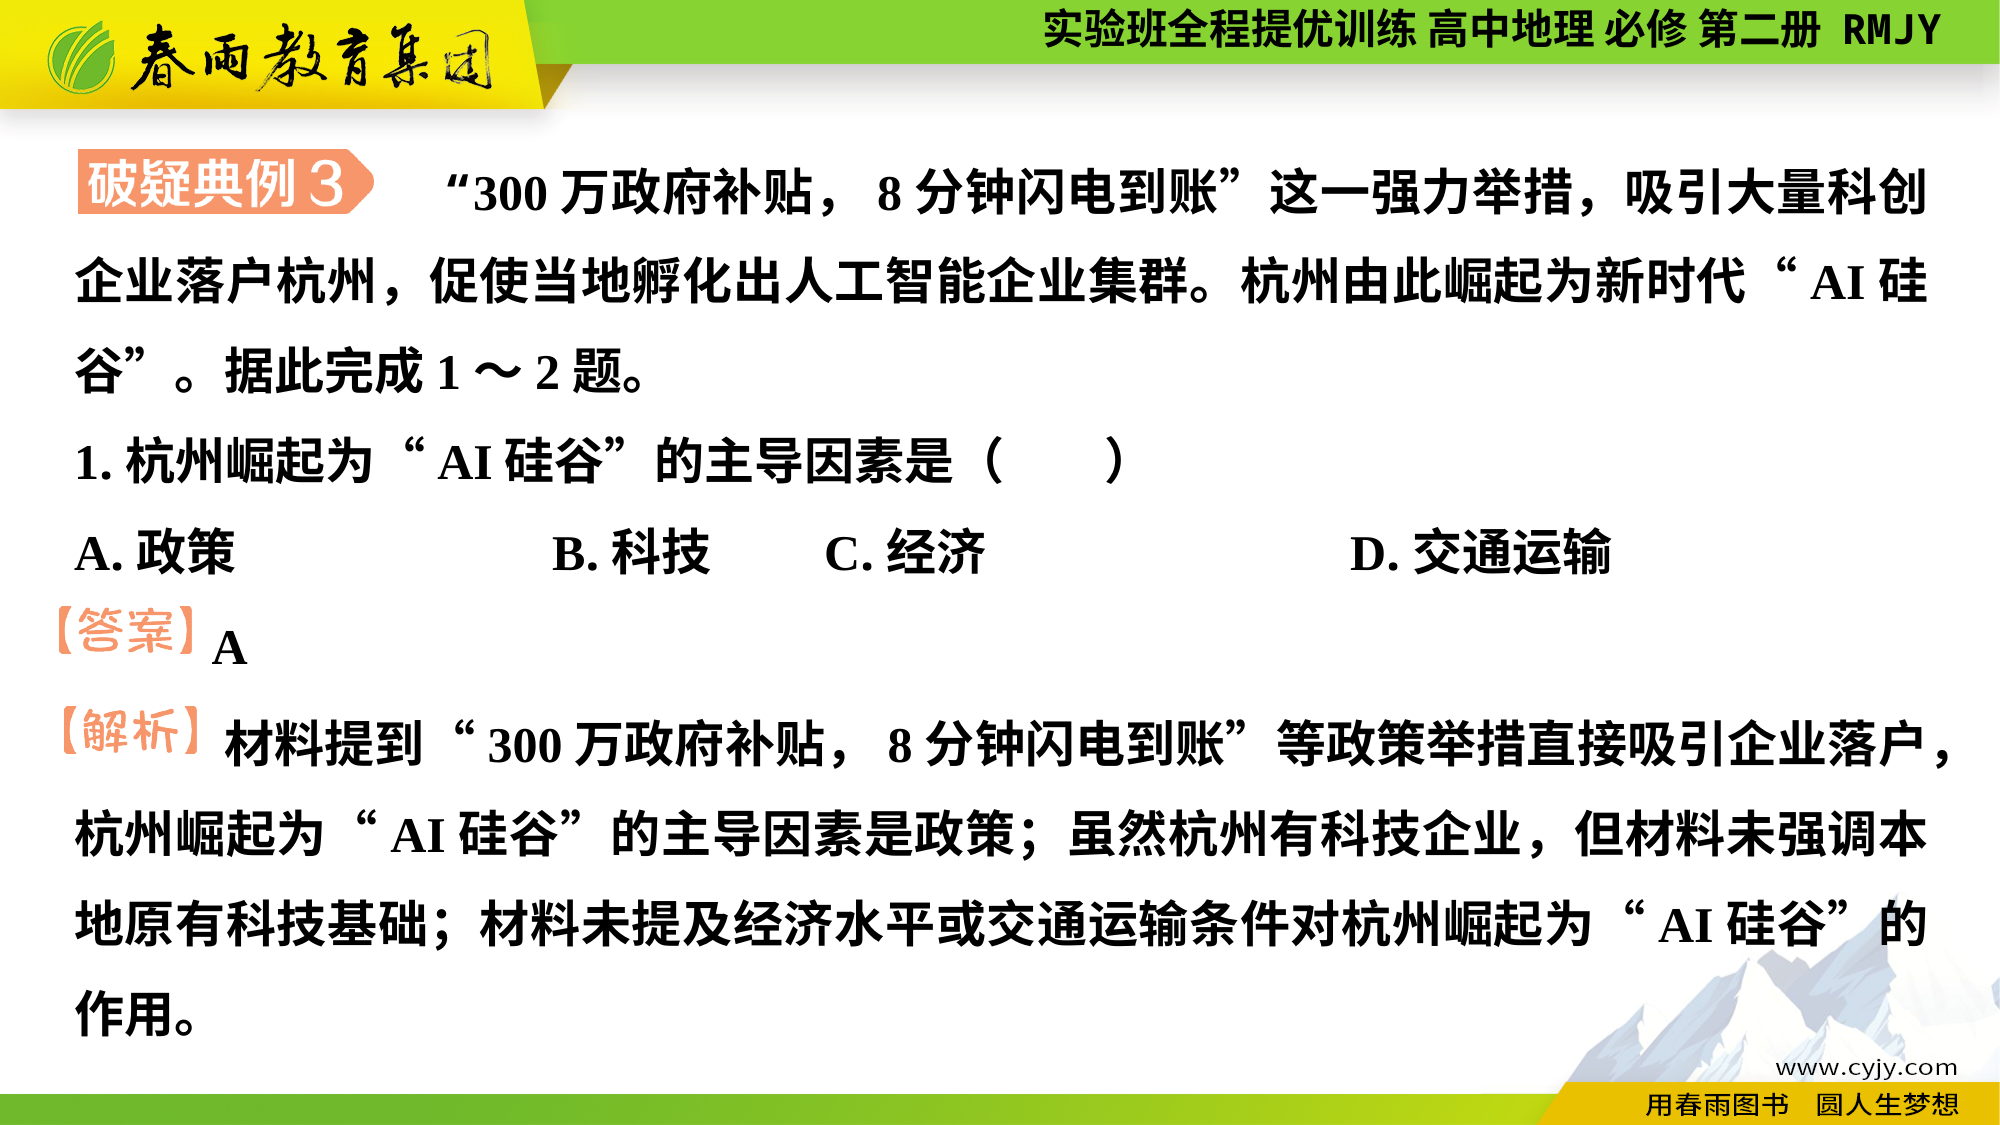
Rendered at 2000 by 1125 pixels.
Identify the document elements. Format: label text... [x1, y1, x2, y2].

list “300万政府补贴，8分钟闪电到账”这一强力举措，吸引大量科创企业落户杭州，促使当地孵化出人工智能企业集群。杭州由此崛起为新时代“AI硅谷”。据此完成1～2题。 1.杭州崛起为“AI硅谷”的主导因素是（ ） A.政策 B.科技 C.经济 D.交通运输 [59, 122, 1944, 577]
text_box 材料提到“300万政府补贴，8分钟闪电到账”等政策举措直接吸引企业落户，杭州崛起为“AI硅谷”的主导因素是政策；虽然杭州有科技企业，但材料未强调本地原有科技基础；材料未提及经济水平或交通运输条件对杭州崛起为“AI硅谷”的作用。 [59, 674, 1944, 1050]
text_box A [59, 577, 1944, 674]
picture [0, 0, 2000, 1125]
